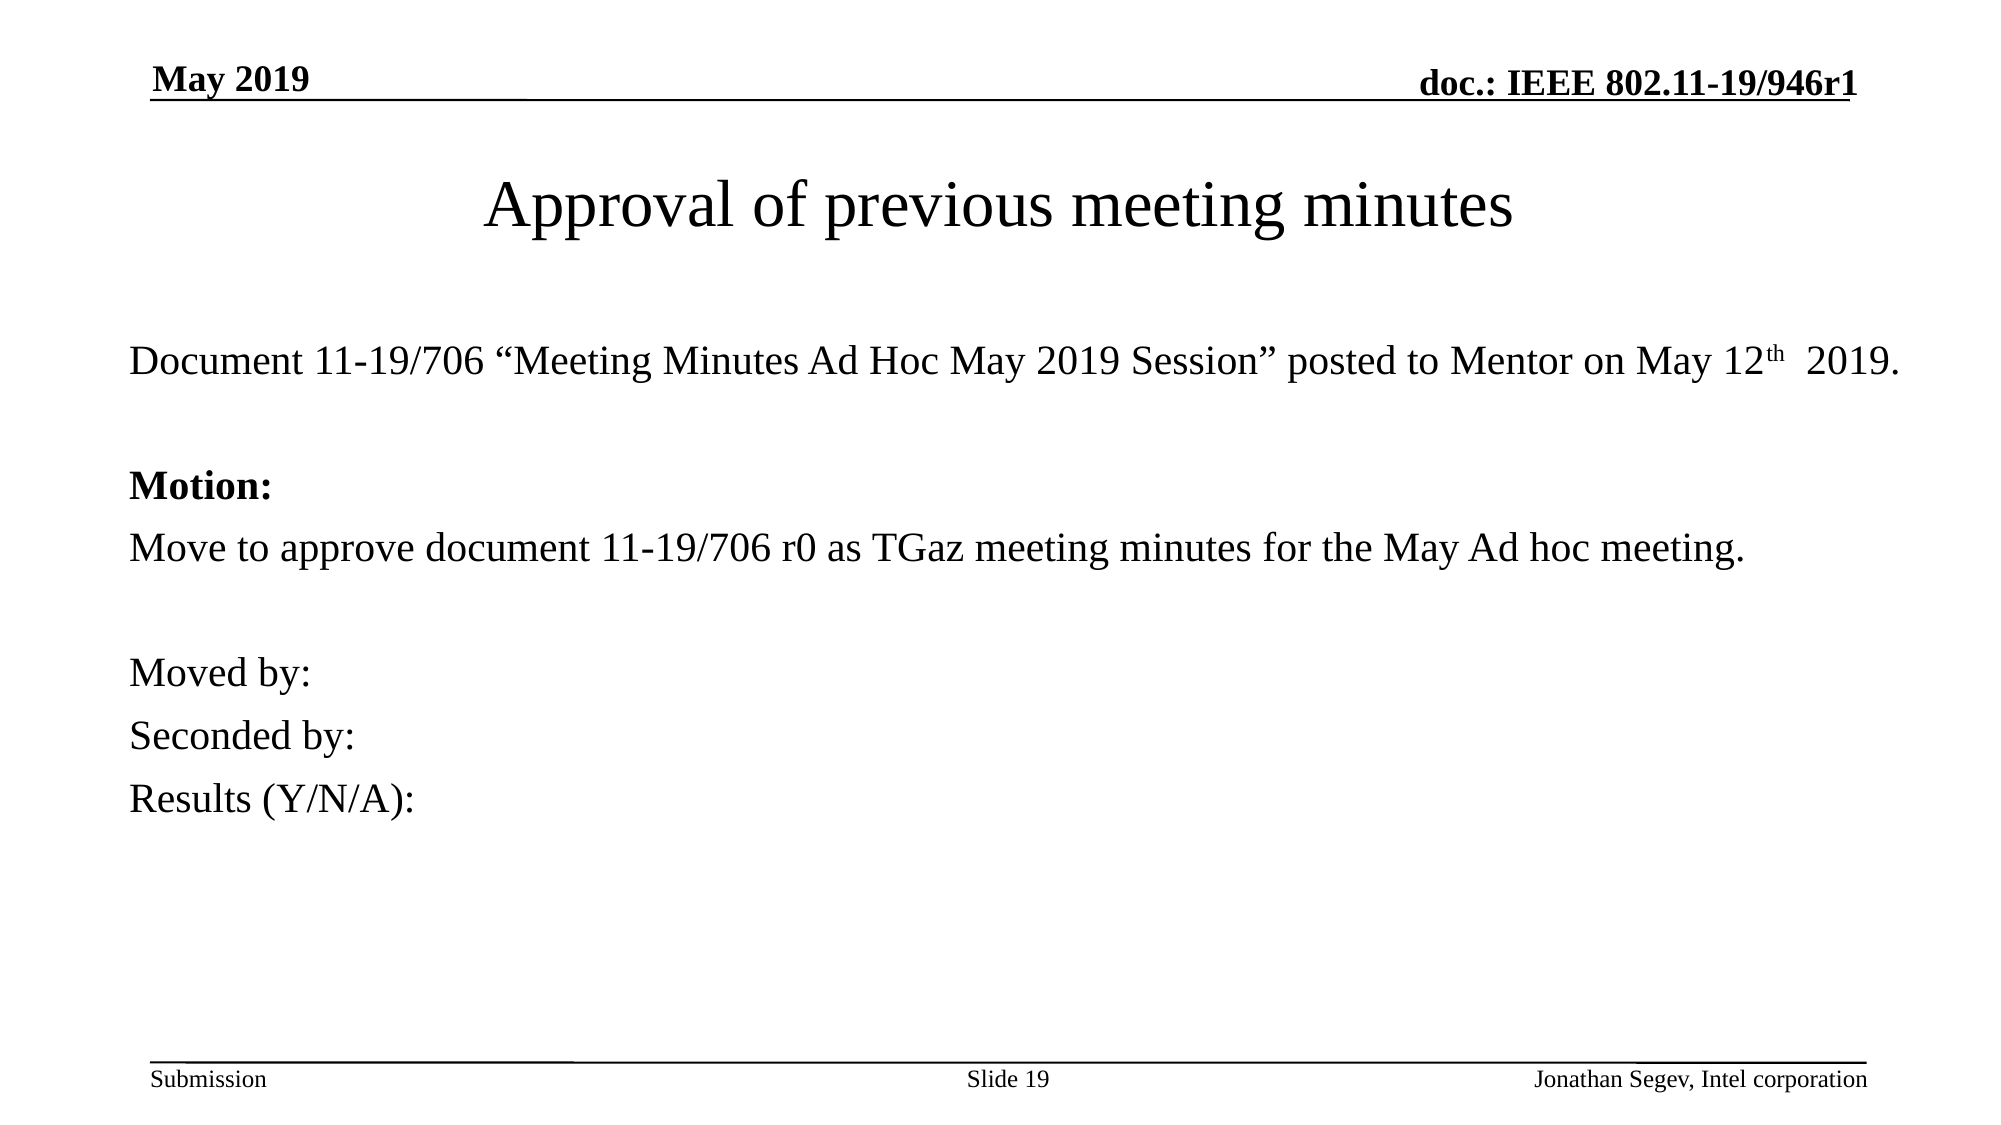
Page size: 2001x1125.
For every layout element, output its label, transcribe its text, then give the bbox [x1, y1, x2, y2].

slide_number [152, 54, 563, 100]
slide_number Slide 19 [950, 1061, 1067, 1123]
title Approval of previous meeting minutes [149, 112, 1850, 288]
list Document 11-19/706 “Meeting Minutes Ad Hoc May 2019 Session” posted to Mentor on May 12th 2019. Motion: Move to approve document 11-19/706 r0 as TGaz meeting minutes for the May Ad hoc meeting. Moved by: Seconded by: Results (Y/N/A): [113, 324, 1993, 1000]
footer Jonathan Segev, Intel corporation [1171, 1061, 1869, 1093]
